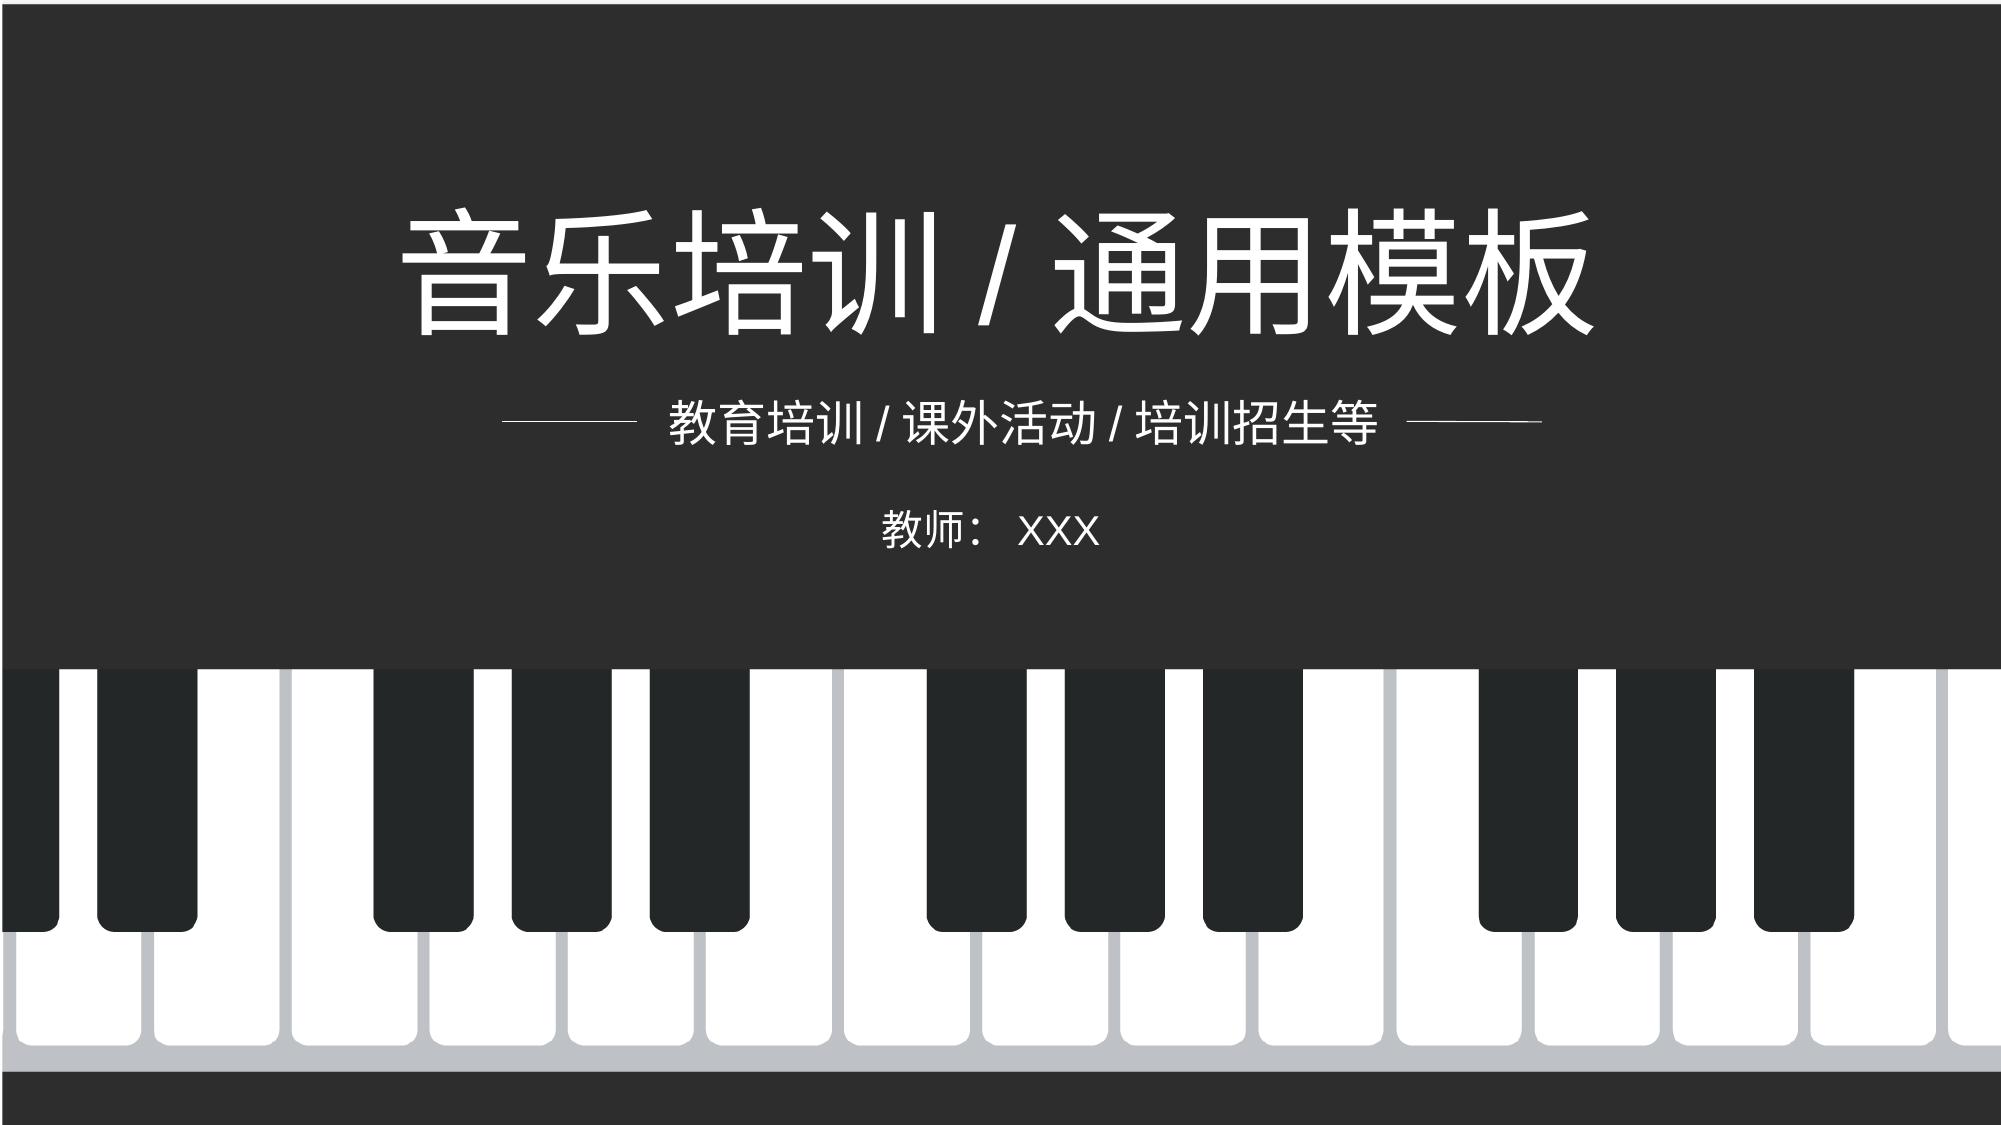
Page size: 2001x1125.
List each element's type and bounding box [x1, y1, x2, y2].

picture [2, 0, 2001, 1125]
text_box [502, 384, 1542, 459]
